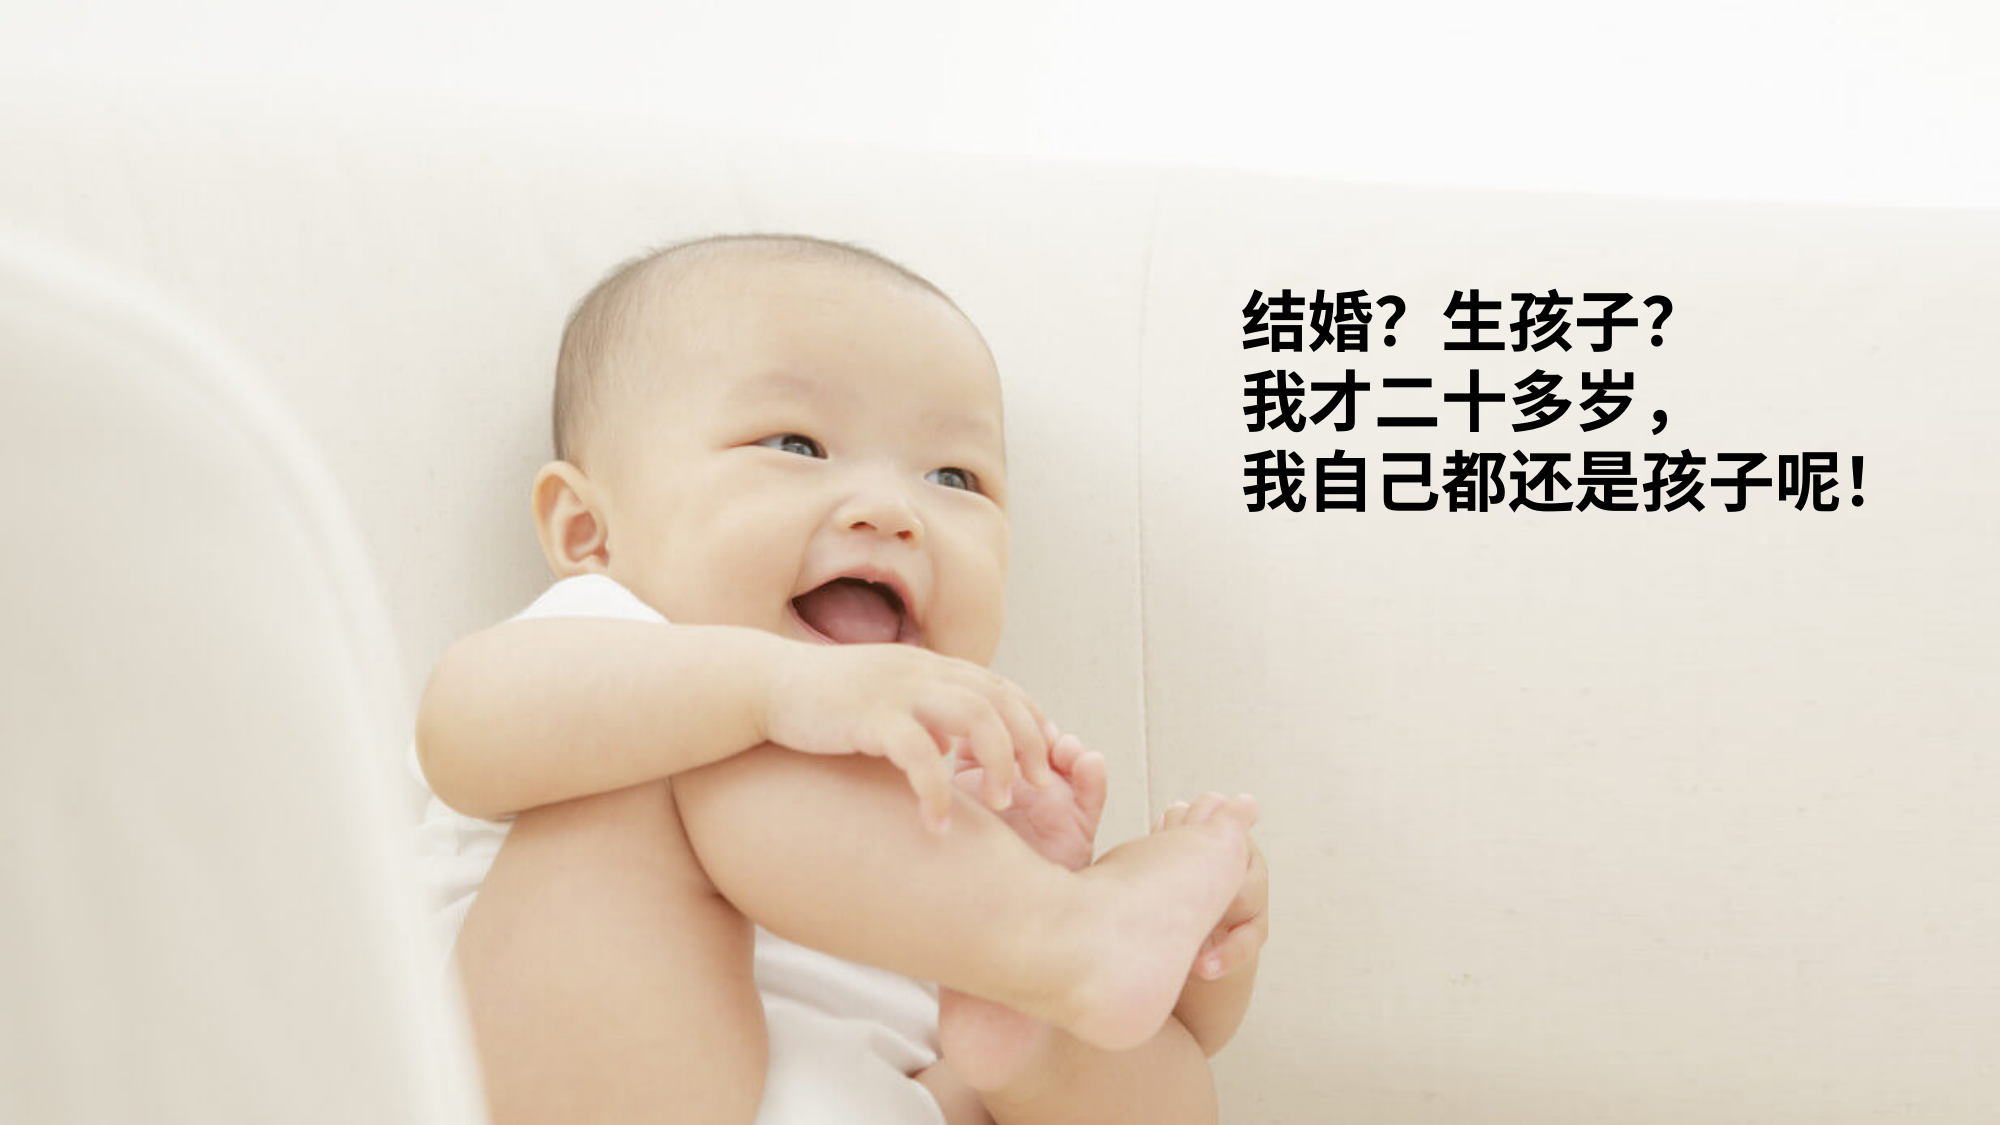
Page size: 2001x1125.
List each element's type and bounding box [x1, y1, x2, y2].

text_box [0, 0, 2000, 1125]
